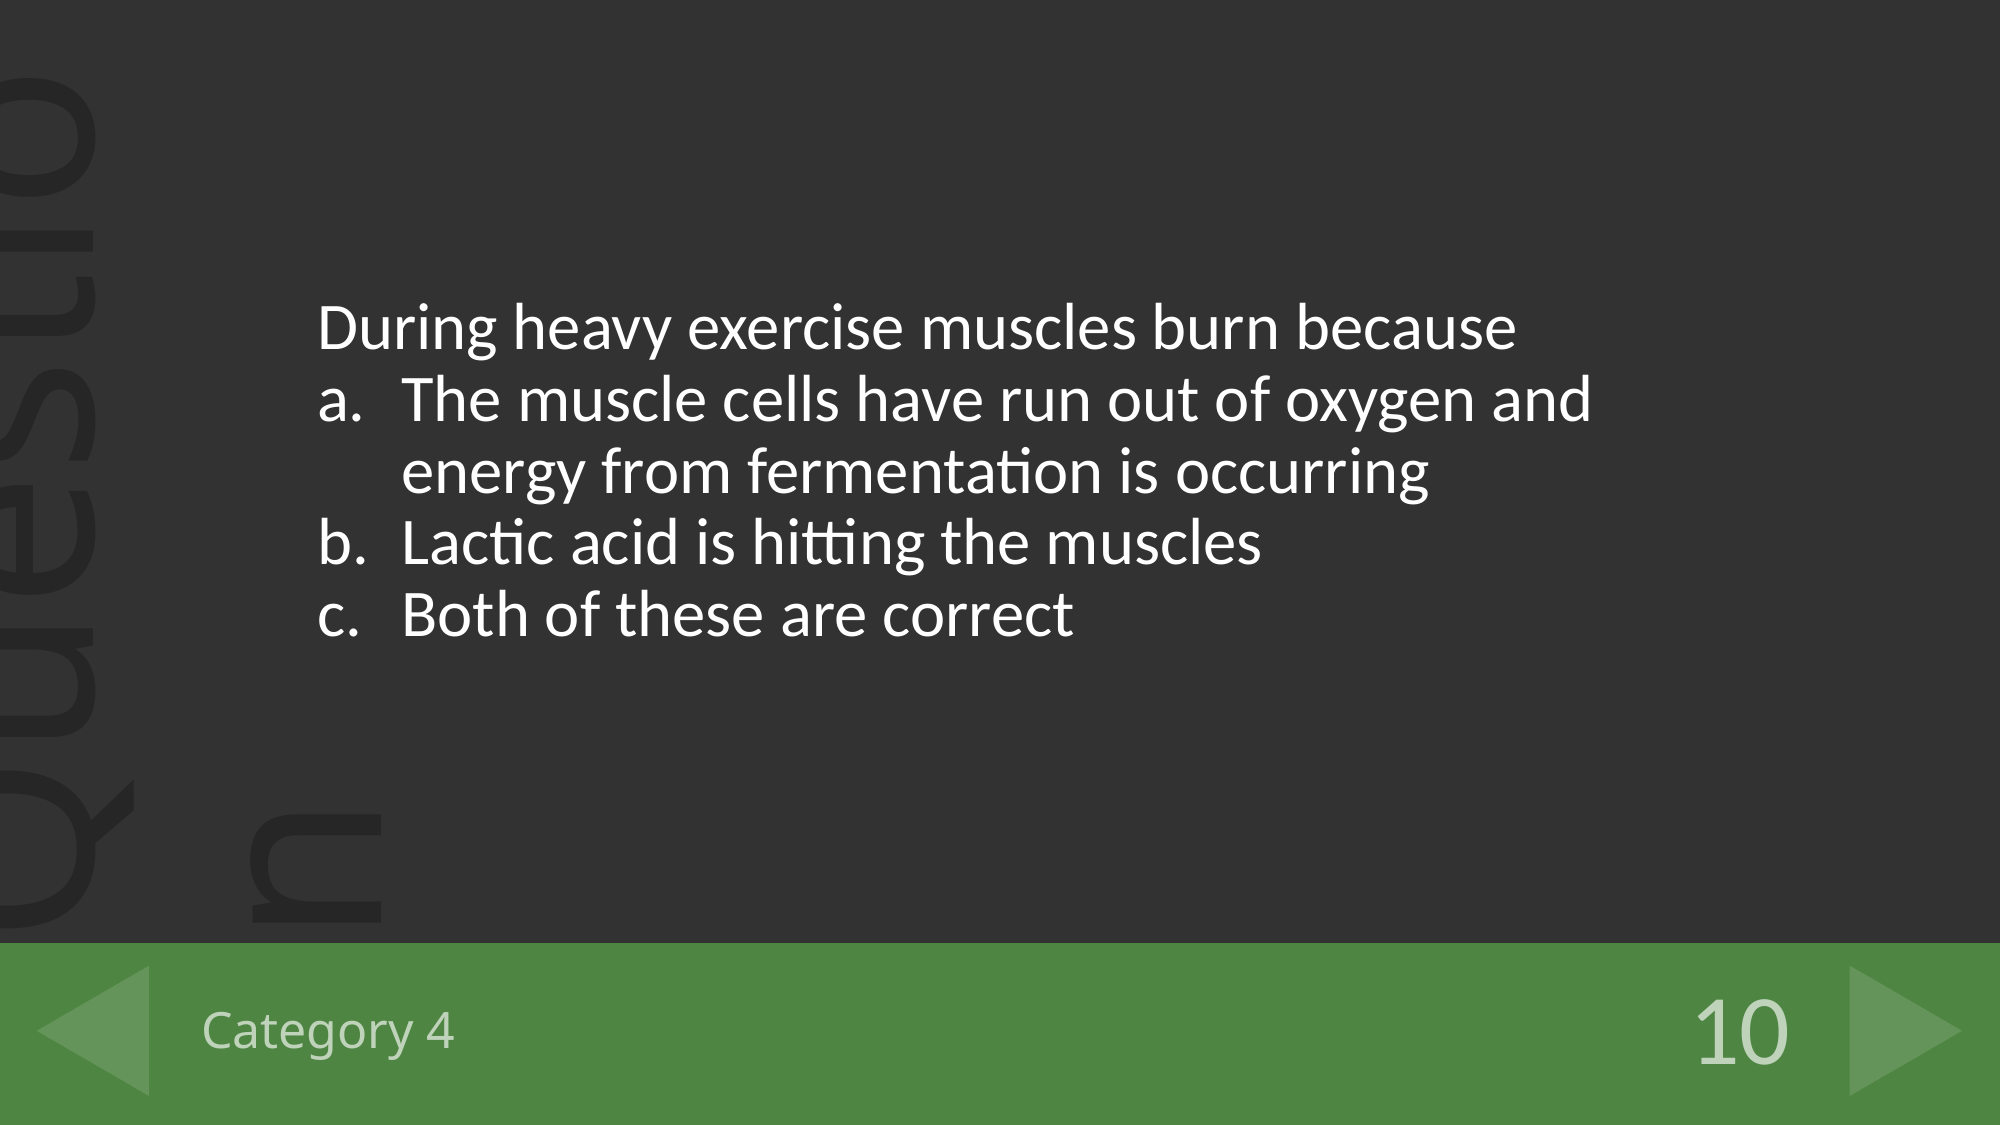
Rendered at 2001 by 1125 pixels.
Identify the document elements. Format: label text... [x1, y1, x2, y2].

list During heavy exercise muscles burn because The muscle cells have run out of oxygen and energy from fermentation is occurring Lactic acid is hitting the muscles Both of these are correct [302, 307, 1760, 636]
list 10 [1494, 967, 1806, 1097]
title Category 4 [185, 967, 1494, 1097]
